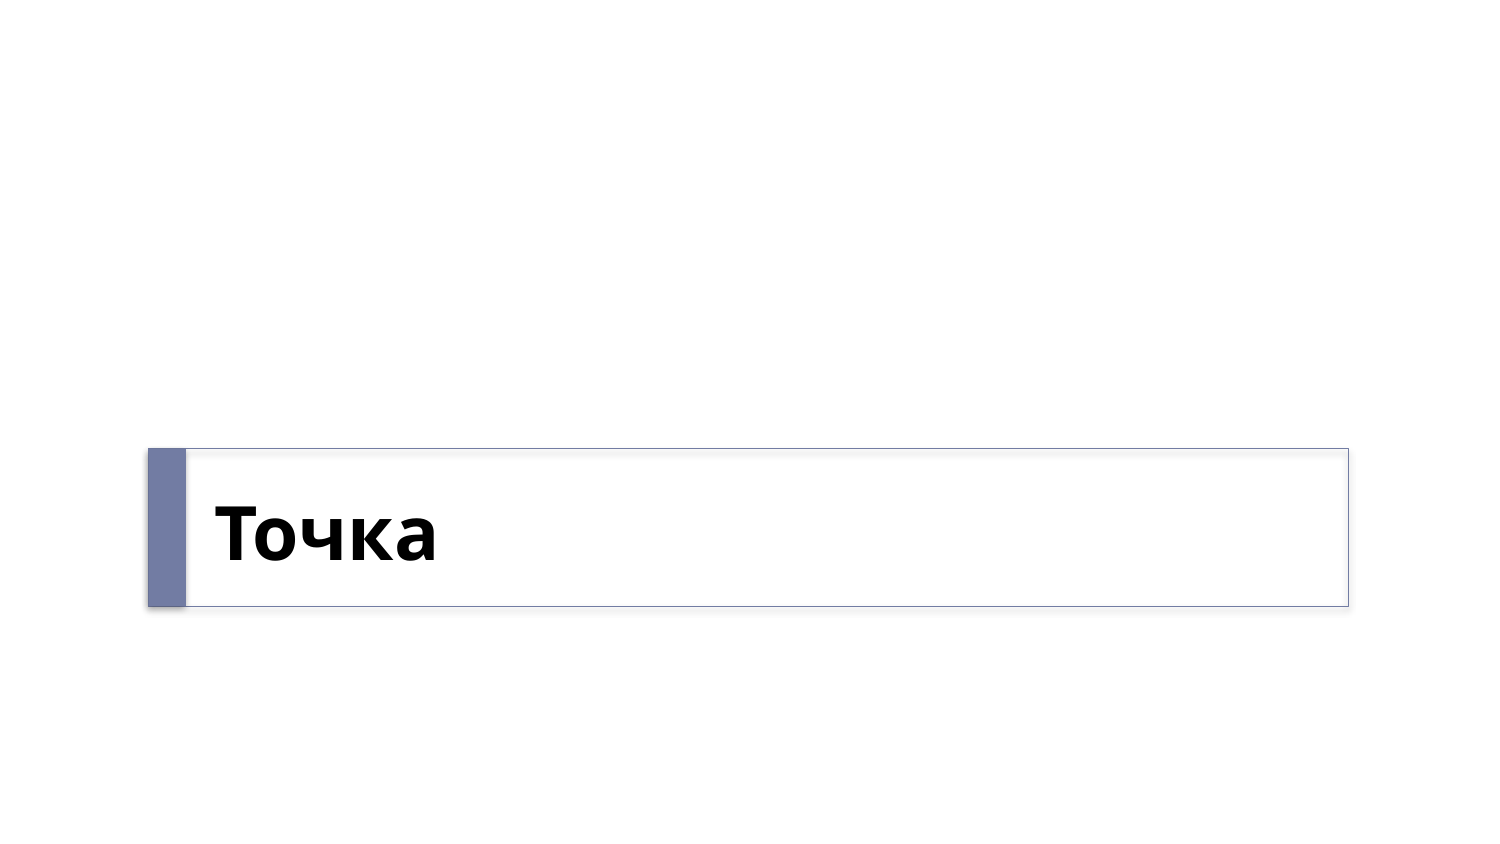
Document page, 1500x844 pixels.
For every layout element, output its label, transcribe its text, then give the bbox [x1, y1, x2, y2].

title Точка [200, 478, 1325, 600]
